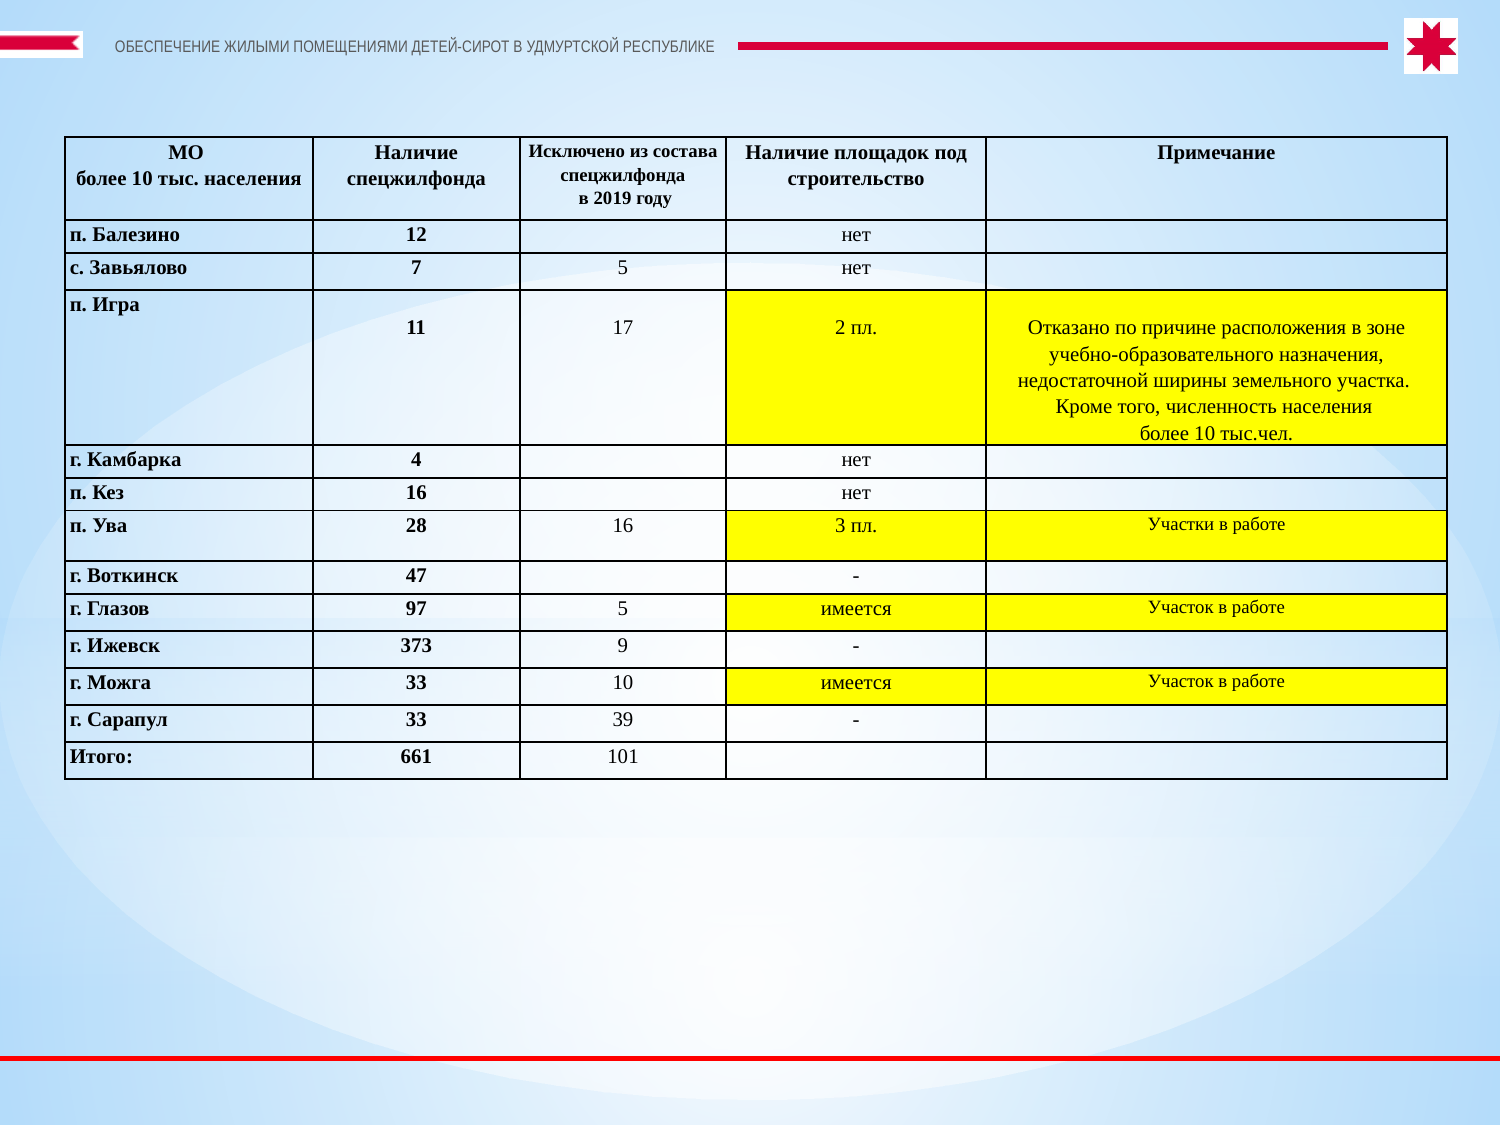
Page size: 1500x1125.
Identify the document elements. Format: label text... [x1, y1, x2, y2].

table_cell 28 [314, 511, 519, 560]
table_cell г. Можга [66, 669, 312, 704]
picture [0, 30, 83, 58]
table_cell Участок в работе [987, 669, 1446, 704]
table_cell имеется [727, 669, 985, 704]
text_box ОБЕСПЕЧЕНИЕ ЖИЛЫМИ ПОМЕЩЕНИЯМИ ДЕТЕЙ-СИРОТ В УДМУРТСКОЙ РЕСПУБЛИКЕ [100, 28, 759, 63]
table_cell 33 [314, 669, 519, 704]
table_cell Отказано по причине расположения в зоне учебно-образовательного назначения, недостаточной ширины земельного участка. Кроме того, численность населения более 10 тыс.чел. [987, 291, 1446, 444]
table_cell 16 [521, 511, 725, 560]
table_cell 661 [314, 743, 519, 778]
table_cell [987, 706, 1446, 741]
table_cell 47 [314, 562, 519, 593]
table_cell [987, 446, 1446, 477]
table_cell нет [727, 446, 985, 477]
table_cell 33 [314, 706, 519, 741]
table_cell [521, 221, 725, 252]
table_cell Участок в работе [987, 595, 1446, 630]
table_cell г. Воткинск [66, 562, 312, 593]
table_cell 12 [314, 221, 519, 252]
table_cell 9 [521, 632, 725, 667]
table_cell имеется [727, 595, 985, 630]
table_cell г. Камбарка [66, 446, 312, 477]
table_cell 373 [314, 632, 519, 667]
table_cell [521, 562, 725, 593]
table_cell - [727, 562, 985, 593]
table_cell нет [727, 254, 985, 289]
table_cell 97 [314, 595, 519, 630]
table_cell 7 [314, 254, 519, 289]
table_cell нет [727, 221, 985, 252]
table_cell [987, 221, 1446, 252]
table_cell 11 [314, 291, 519, 444]
table_cell 17 [521, 291, 725, 444]
picture [1403, 18, 1458, 74]
table_cell [987, 562, 1446, 593]
table_header Исключено из состава спецжилфонда в 2019 году [521, 138, 725, 219]
table_cell г. Глазов [66, 595, 312, 630]
table_cell 4 [314, 446, 519, 477]
table_cell - [727, 706, 985, 741]
table_cell 10 [521, 669, 725, 704]
table_cell Итого: [66, 743, 312, 778]
table_cell нет [727, 479, 985, 510]
table_header Наличие площадок под строительство [727, 138, 985, 219]
table_cell п. Игра [66, 291, 312, 444]
table_cell 2 пл. [727, 291, 985, 444]
table_cell с. Завьялово [66, 254, 312, 289]
table_cell [987, 632, 1446, 667]
table_cell 5 [521, 254, 725, 289]
table_cell п. Ува [66, 511, 312, 560]
table_cell 39 [521, 706, 725, 741]
table_cell Участки в работе [987, 511, 1446, 560]
table_cell г. Ижевск [66, 632, 312, 667]
table_cell п. Балезино [66, 221, 312, 252]
table_cell [521, 479, 725, 510]
table_header Наличие спецжилфонда [314, 138, 519, 219]
table_cell [727, 743, 985, 778]
table_cell 5 [521, 595, 725, 630]
table_cell п. Кез [66, 479, 312, 510]
table_cell 101 [521, 743, 725, 778]
table_cell 3 пл. [727, 511, 985, 560]
table_header МО более 10 тыс. населения [66, 138, 312, 219]
table_cell - [727, 632, 985, 667]
table_cell [987, 479, 1446, 510]
table_cell г. Сарапул [66, 706, 312, 741]
table_cell 16 [314, 479, 519, 510]
table_cell [987, 254, 1446, 289]
table_header Примечание [987, 138, 1446, 219]
table_cell [987, 743, 1446, 778]
table_cell [521, 446, 725, 477]
